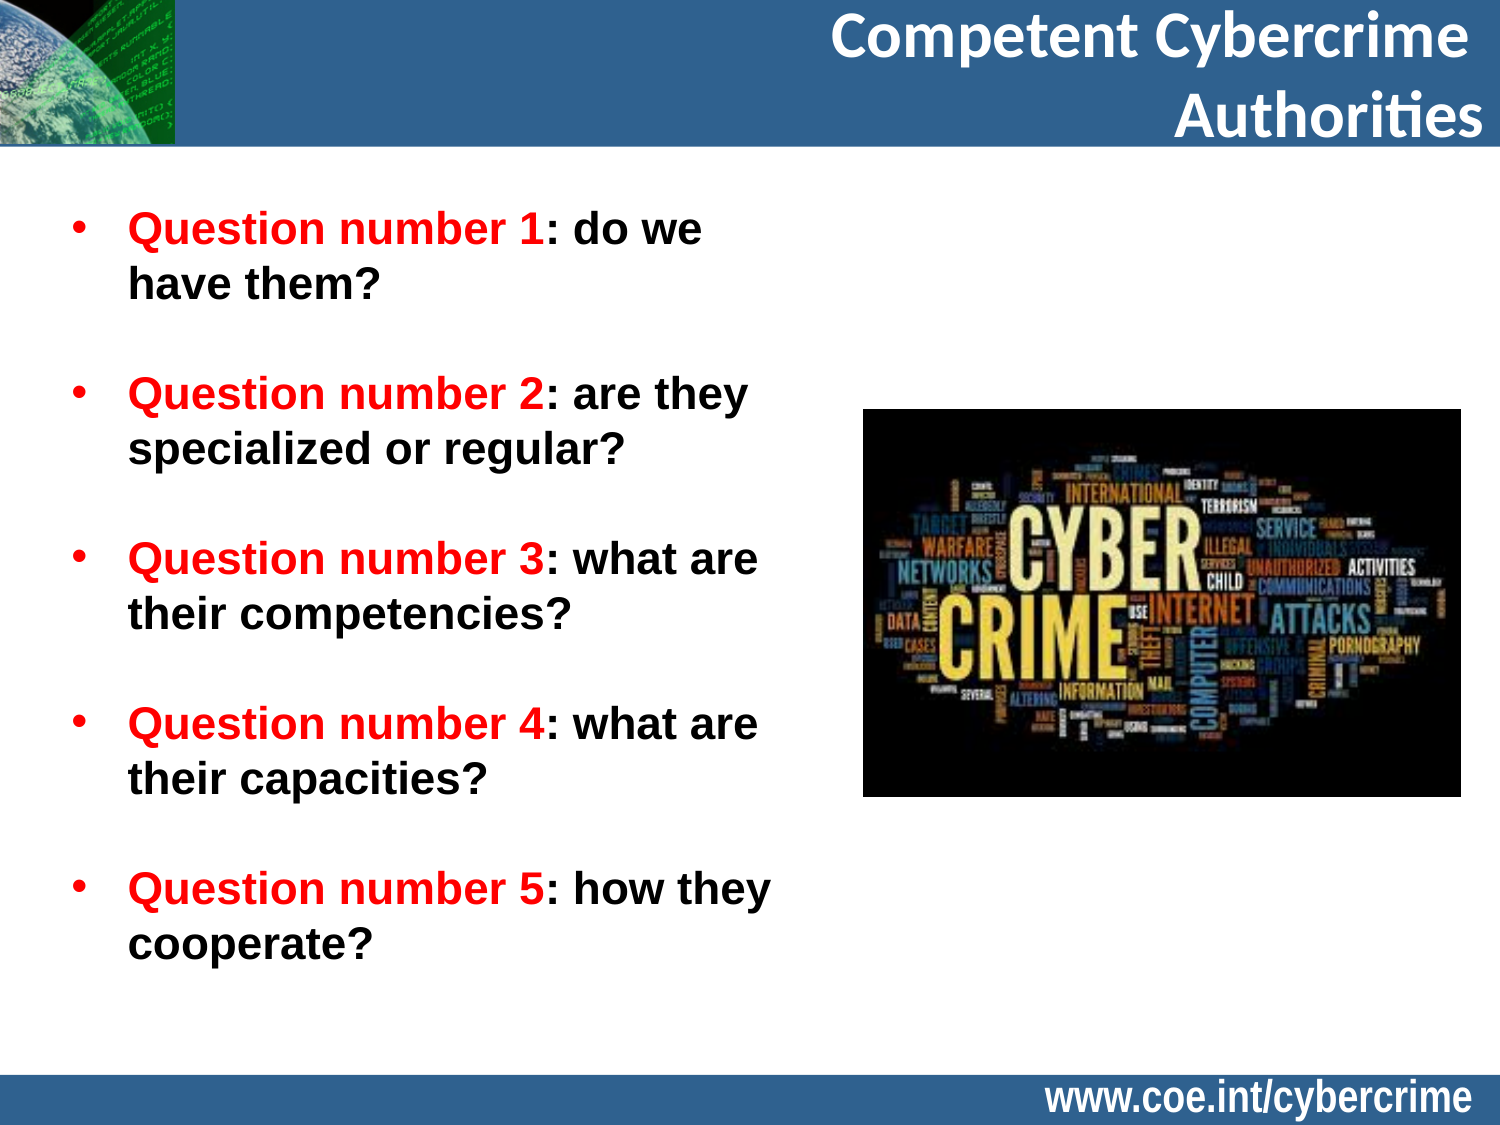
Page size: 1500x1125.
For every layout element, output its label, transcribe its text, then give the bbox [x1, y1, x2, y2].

text_box [0, 1073, 1030, 1125]
text_box Question number 1: do we have them? Question number 2: are they specialized or regular? Question number 3: what are their competencies? Question number 4: what are their capacities? Question number 5: how they cooperate? [56, 191, 807, 976]
text_box www.coe.int/cybercrime [1030, 1059, 1500, 1125]
picture [0, 0, 175, 144]
picture [863, 409, 1461, 797]
text_box Competent Cybercrime Authorities [177, 0, 1500, 149]
